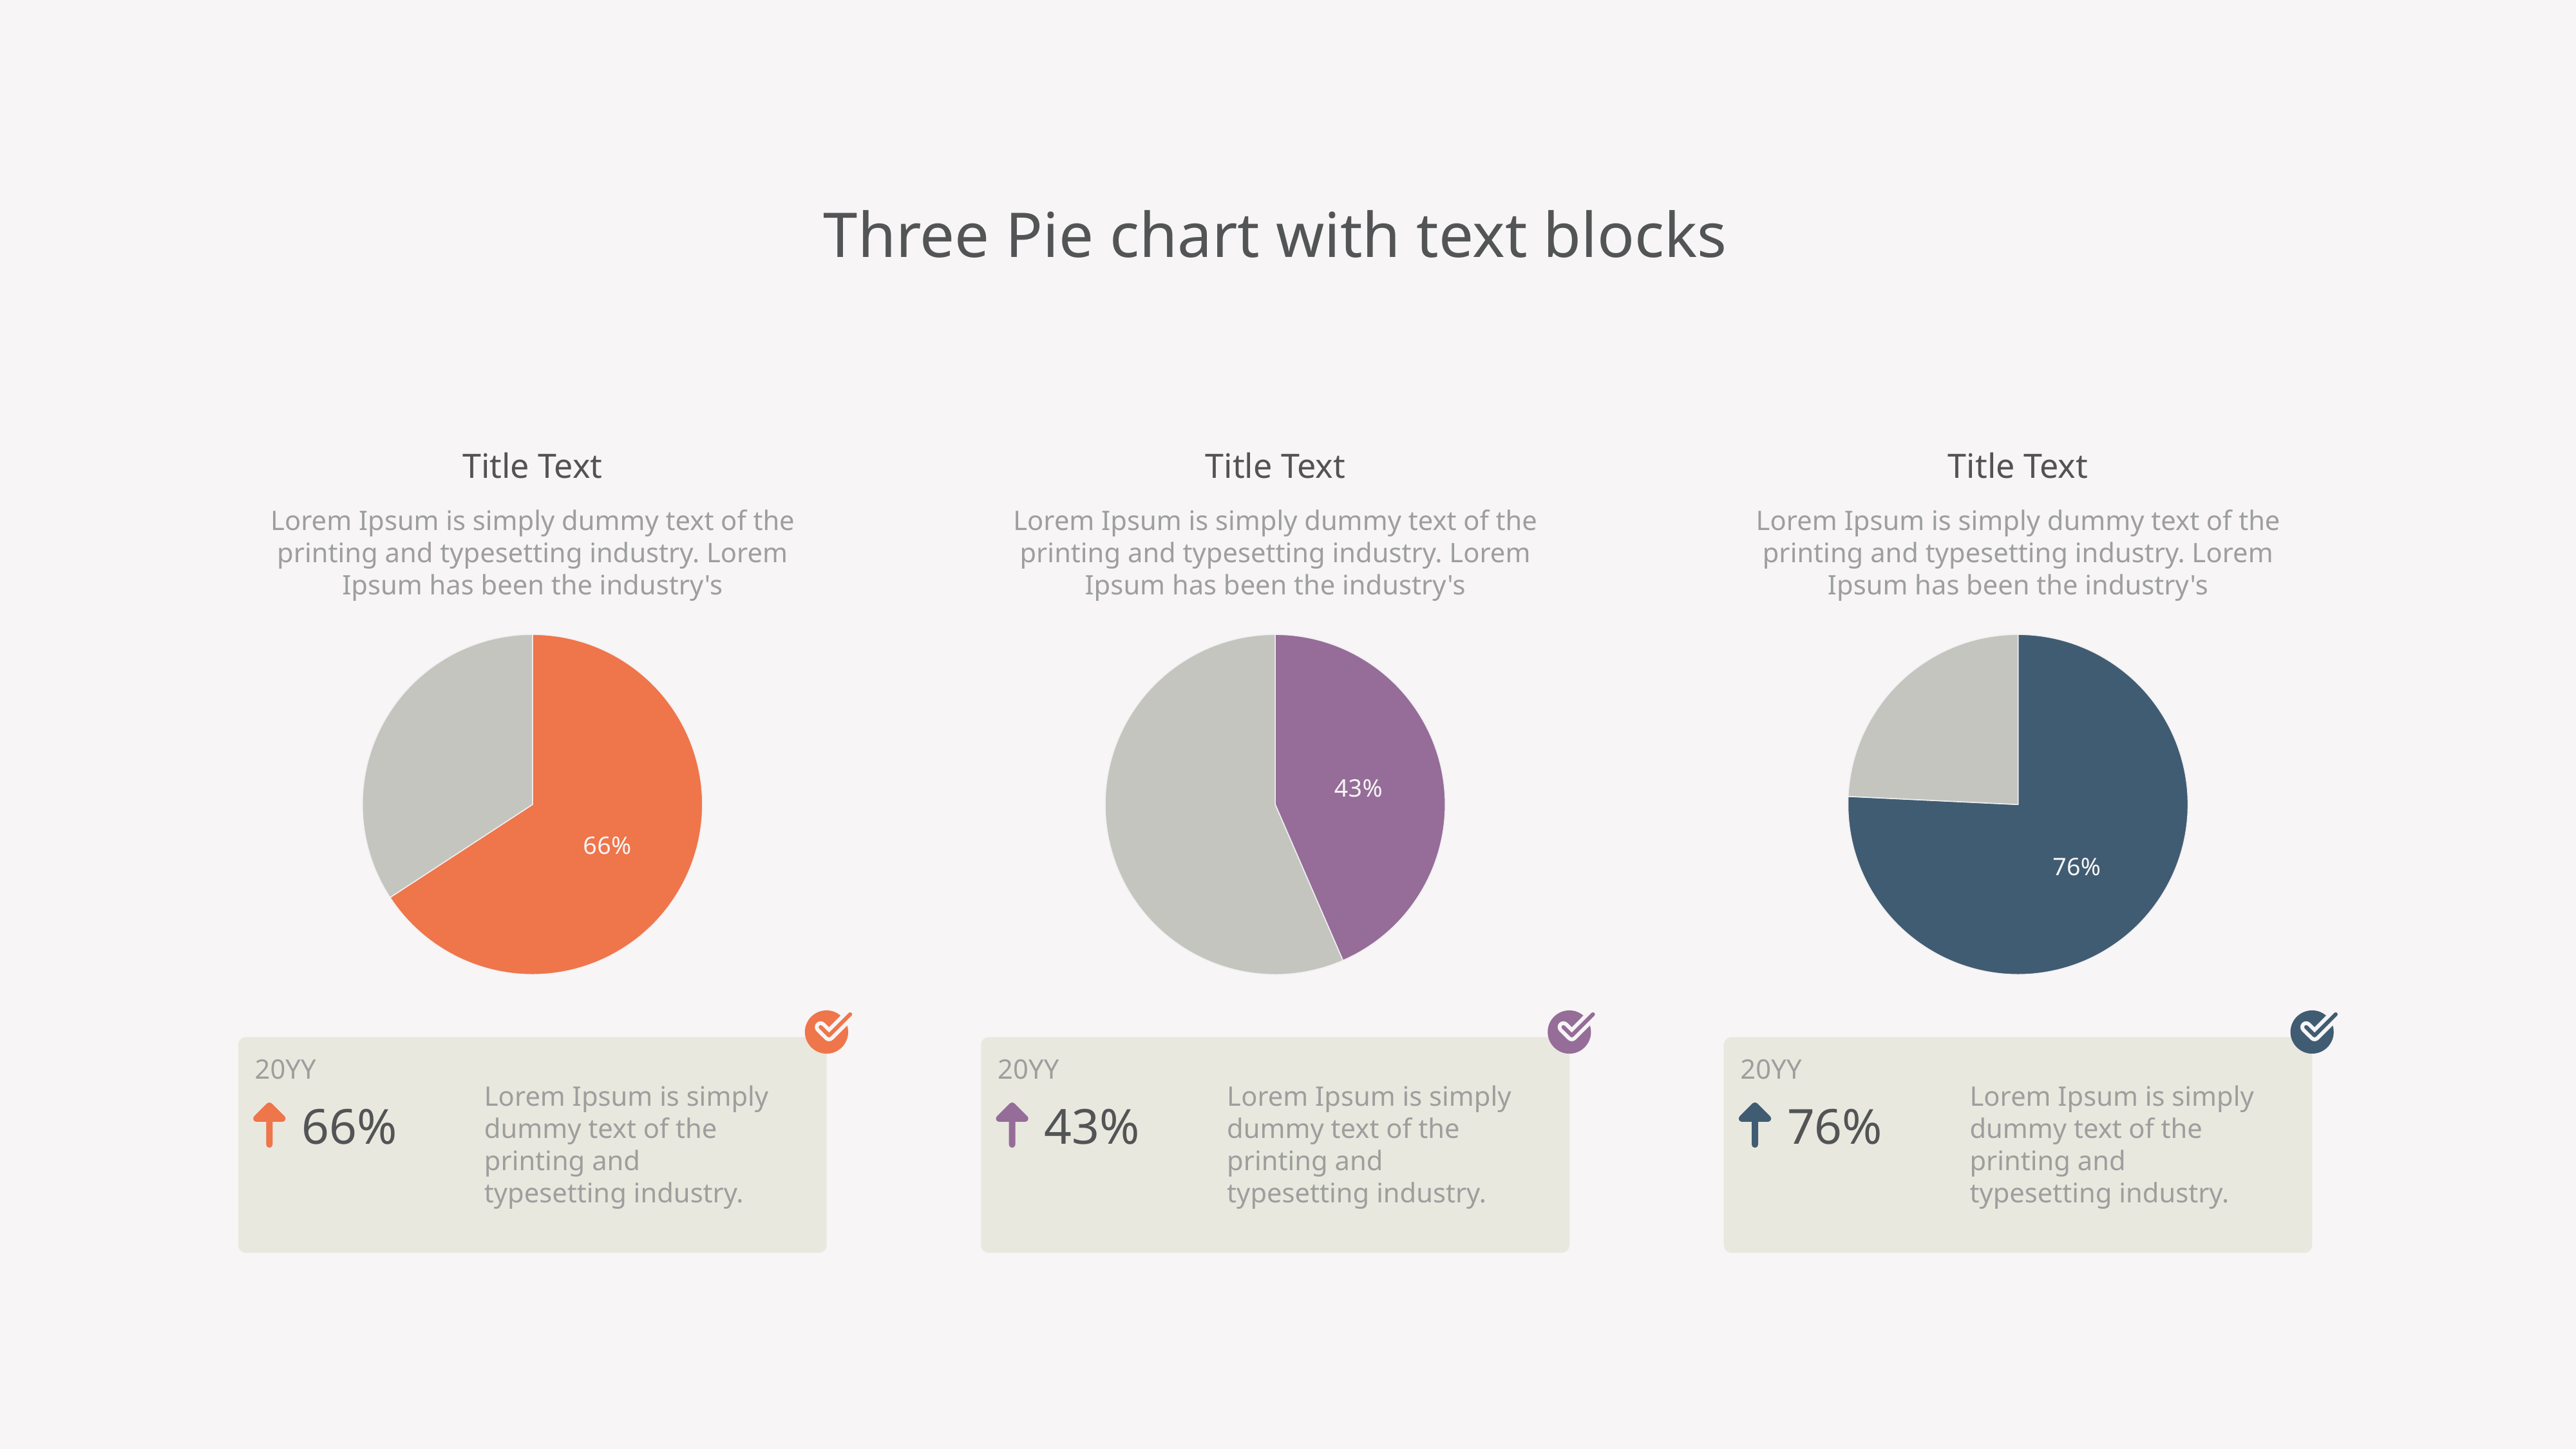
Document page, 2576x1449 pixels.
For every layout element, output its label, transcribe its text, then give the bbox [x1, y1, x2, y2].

text_box [1561, 1012, 1595, 1037]
text_box [1739, 1102, 1772, 1148]
text_box Three Pie chart with text blocks [787, 190, 1763, 275]
text_box [2304, 1012, 2338, 1037]
text_box Lorem Ipsum is simply dummy text of the printing and typesetting industry. Lorem Ipsum has been the industry's [995, 498, 1555, 606]
chart [1103, 632, 1448, 978]
text_box Title Text [417, 439, 647, 491]
text_box [2290, 1010, 2334, 1054]
text_box Lorem Ipsum is simply dummy text of the printing and typesetting industry. [1221, 1074, 1536, 1214]
text_box [819, 1012, 853, 1037]
text_box [253, 1102, 286, 1148]
chart [360, 632, 705, 978]
text_box [996, 1102, 1028, 1148]
text_box Title Text [1903, 439, 2133, 491]
text_box [981, 1037, 1570, 1253]
text_box [238, 1037, 827, 1253]
text_box Lorem Ipsum is simply dummy text of the printing and typesetting industry. [478, 1074, 793, 1214]
text_box Lorem Ipsum is simply dummy text of the printing and typesetting industry. Lorem Ipsum has been the industry's [1738, 498, 2298, 606]
text_box [1548, 1010, 1591, 1054]
text_box Lorem Ipsum is simply dummy text of the printing and typesetting industry. Lorem Ipsum has been the industry's [252, 498, 813, 606]
chart [1845, 632, 2191, 978]
text_box [804, 1010, 849, 1054]
text_box Lorem Ipsum is simply dummy text of the printing and typesetting industry. [1964, 1074, 2278, 1214]
text_box [1723, 1037, 2313, 1253]
text_box Title Text [1160, 439, 1390, 491]
